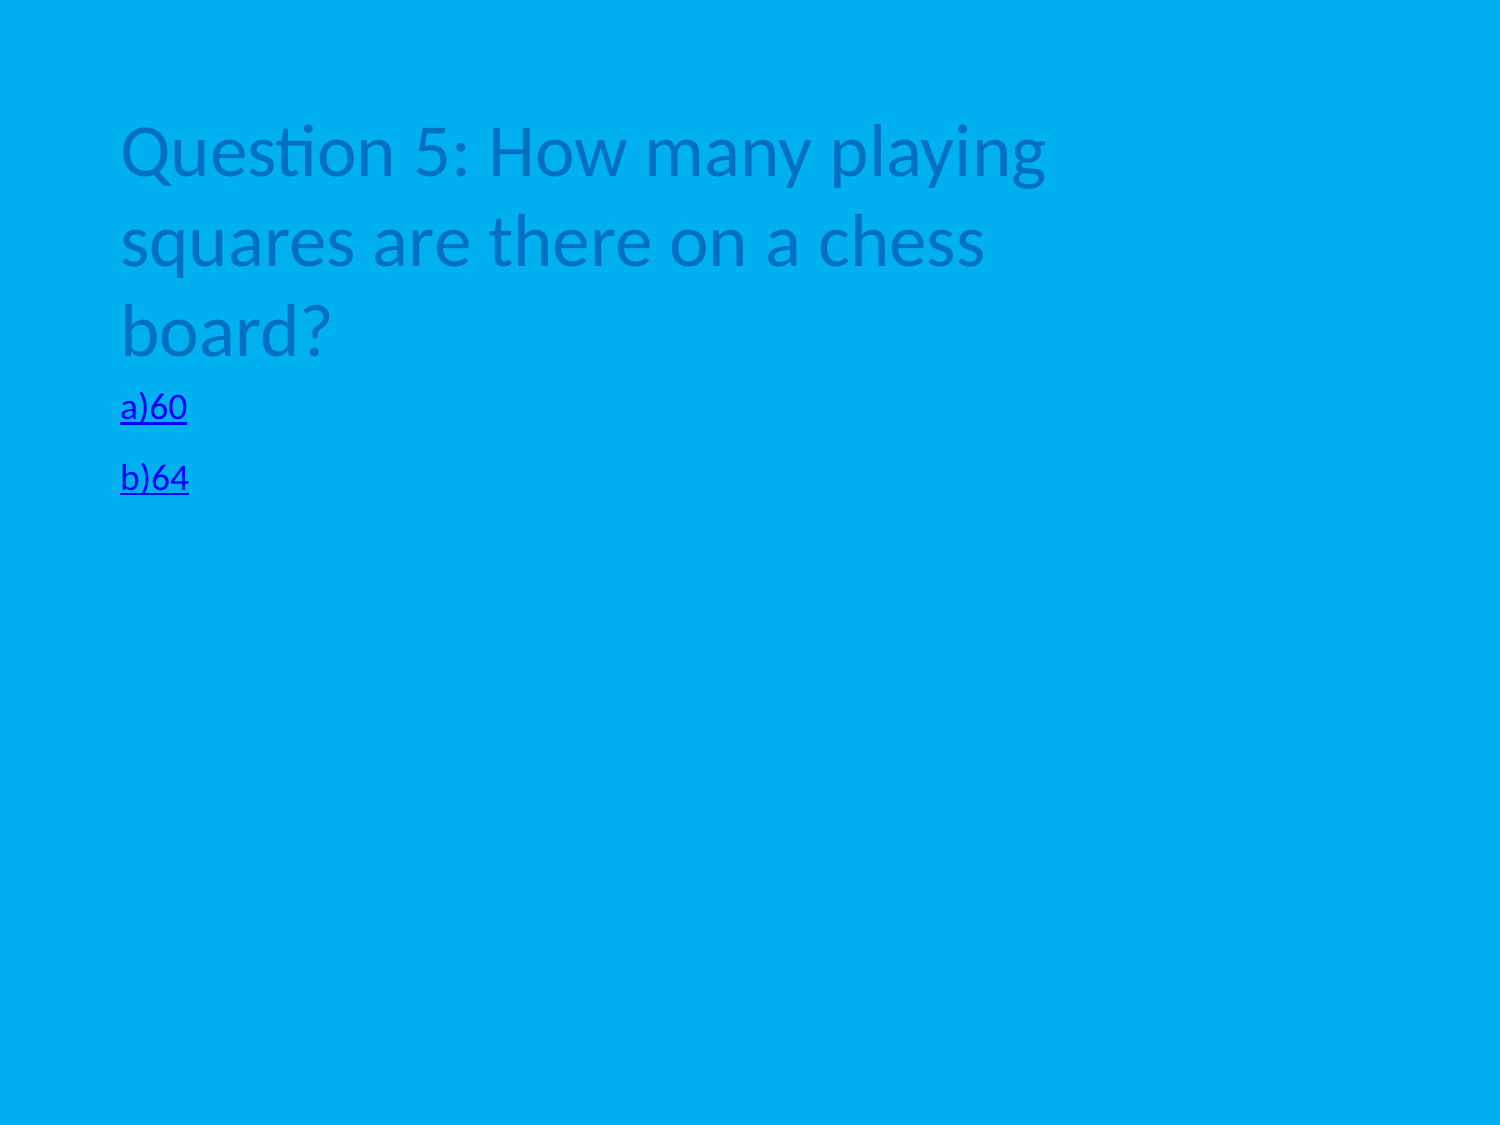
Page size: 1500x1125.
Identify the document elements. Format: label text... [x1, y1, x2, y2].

text_box b)64 [105, 445, 399, 505]
text_box a)60 [105, 374, 844, 435]
text_box Question 5: How many playing squares are there on a chess board? [105, 93, 1137, 379]
